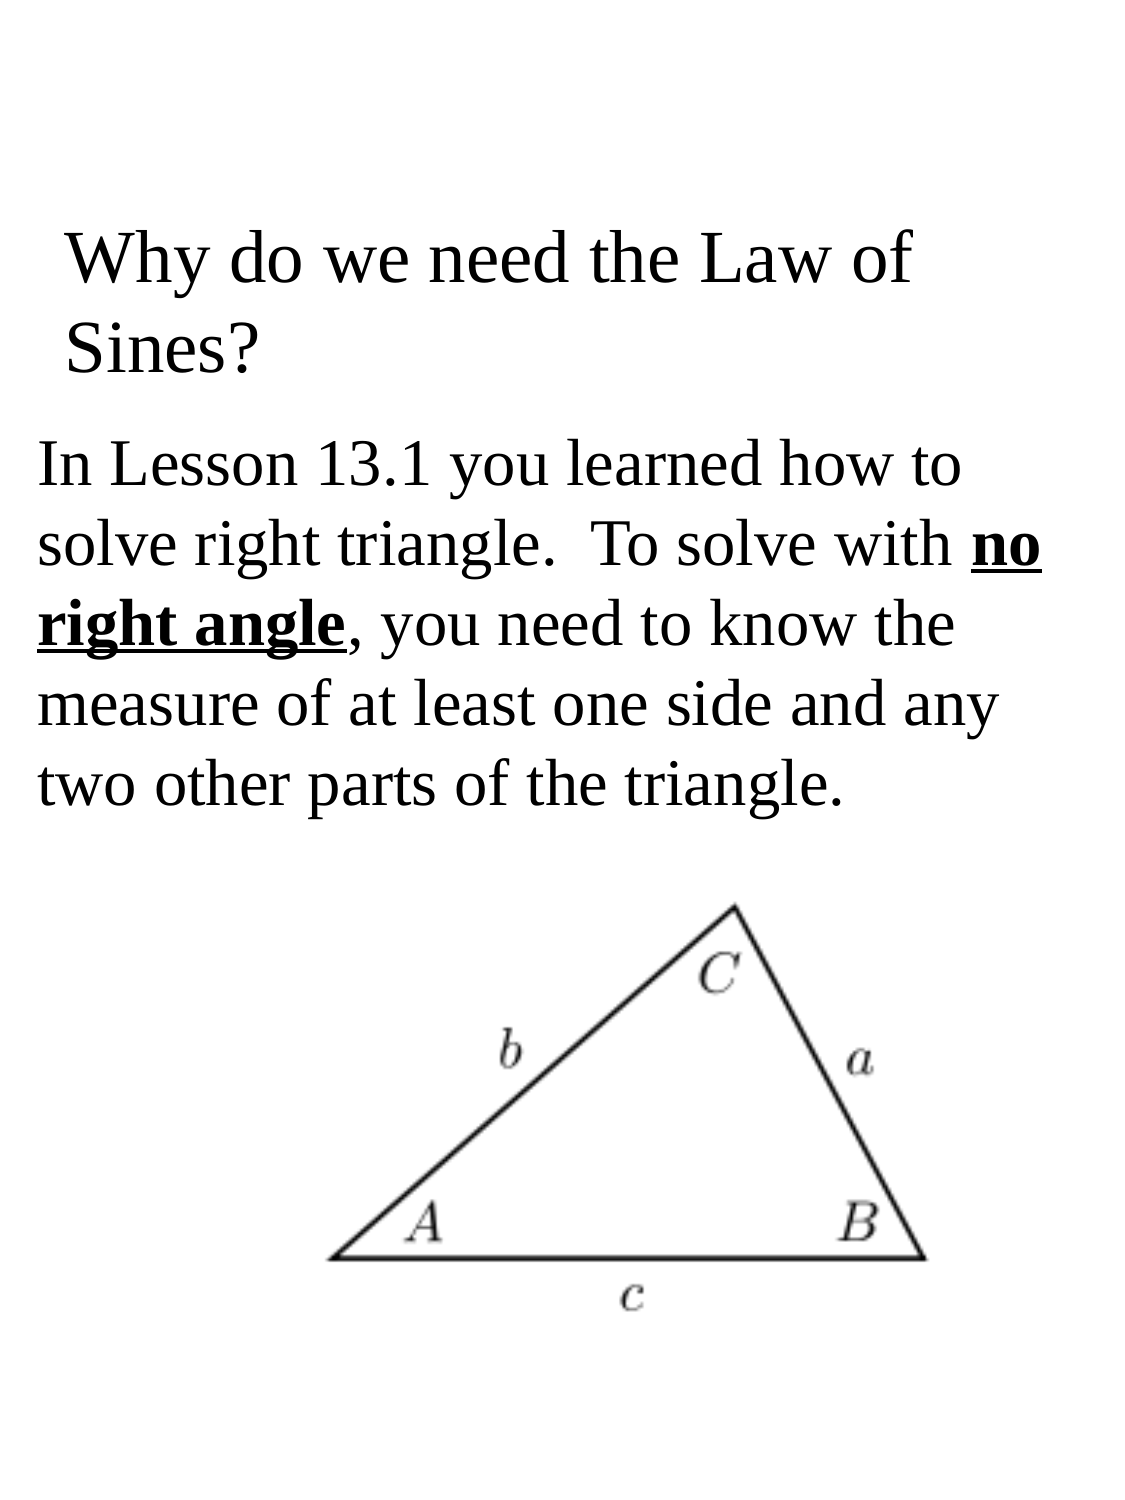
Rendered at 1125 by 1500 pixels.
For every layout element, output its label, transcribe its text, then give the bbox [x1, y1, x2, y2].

text_box Why do we need the Law of Sines? [49, 199, 1088, 395]
picture [312, 874, 953, 1338]
title In Lesson 13.1 you learned how to solve right triangle. To solve with no right angle, you need to know the measure of at least one side and any two other parts of the triangle. [22, 425, 1091, 813]
